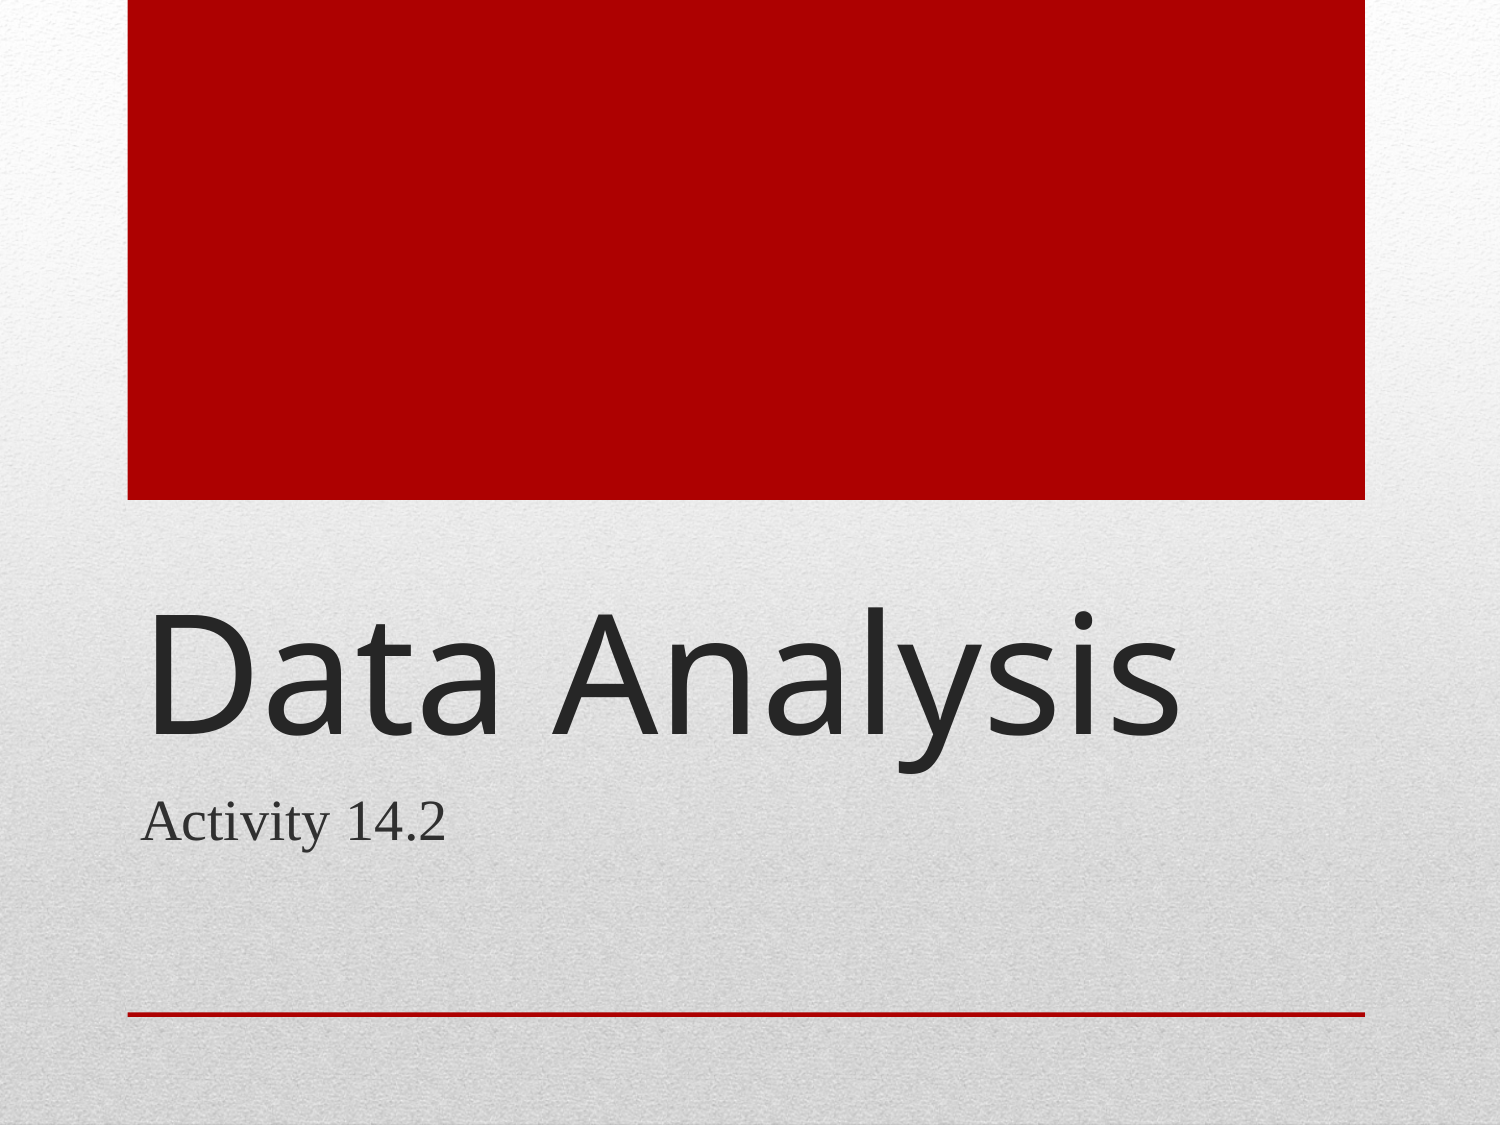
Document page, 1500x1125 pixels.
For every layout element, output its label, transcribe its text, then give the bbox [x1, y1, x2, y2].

title Data Analysis [125, 525, 1363, 775]
subtitle Activity 14.2 [125, 774, 1250, 938]
